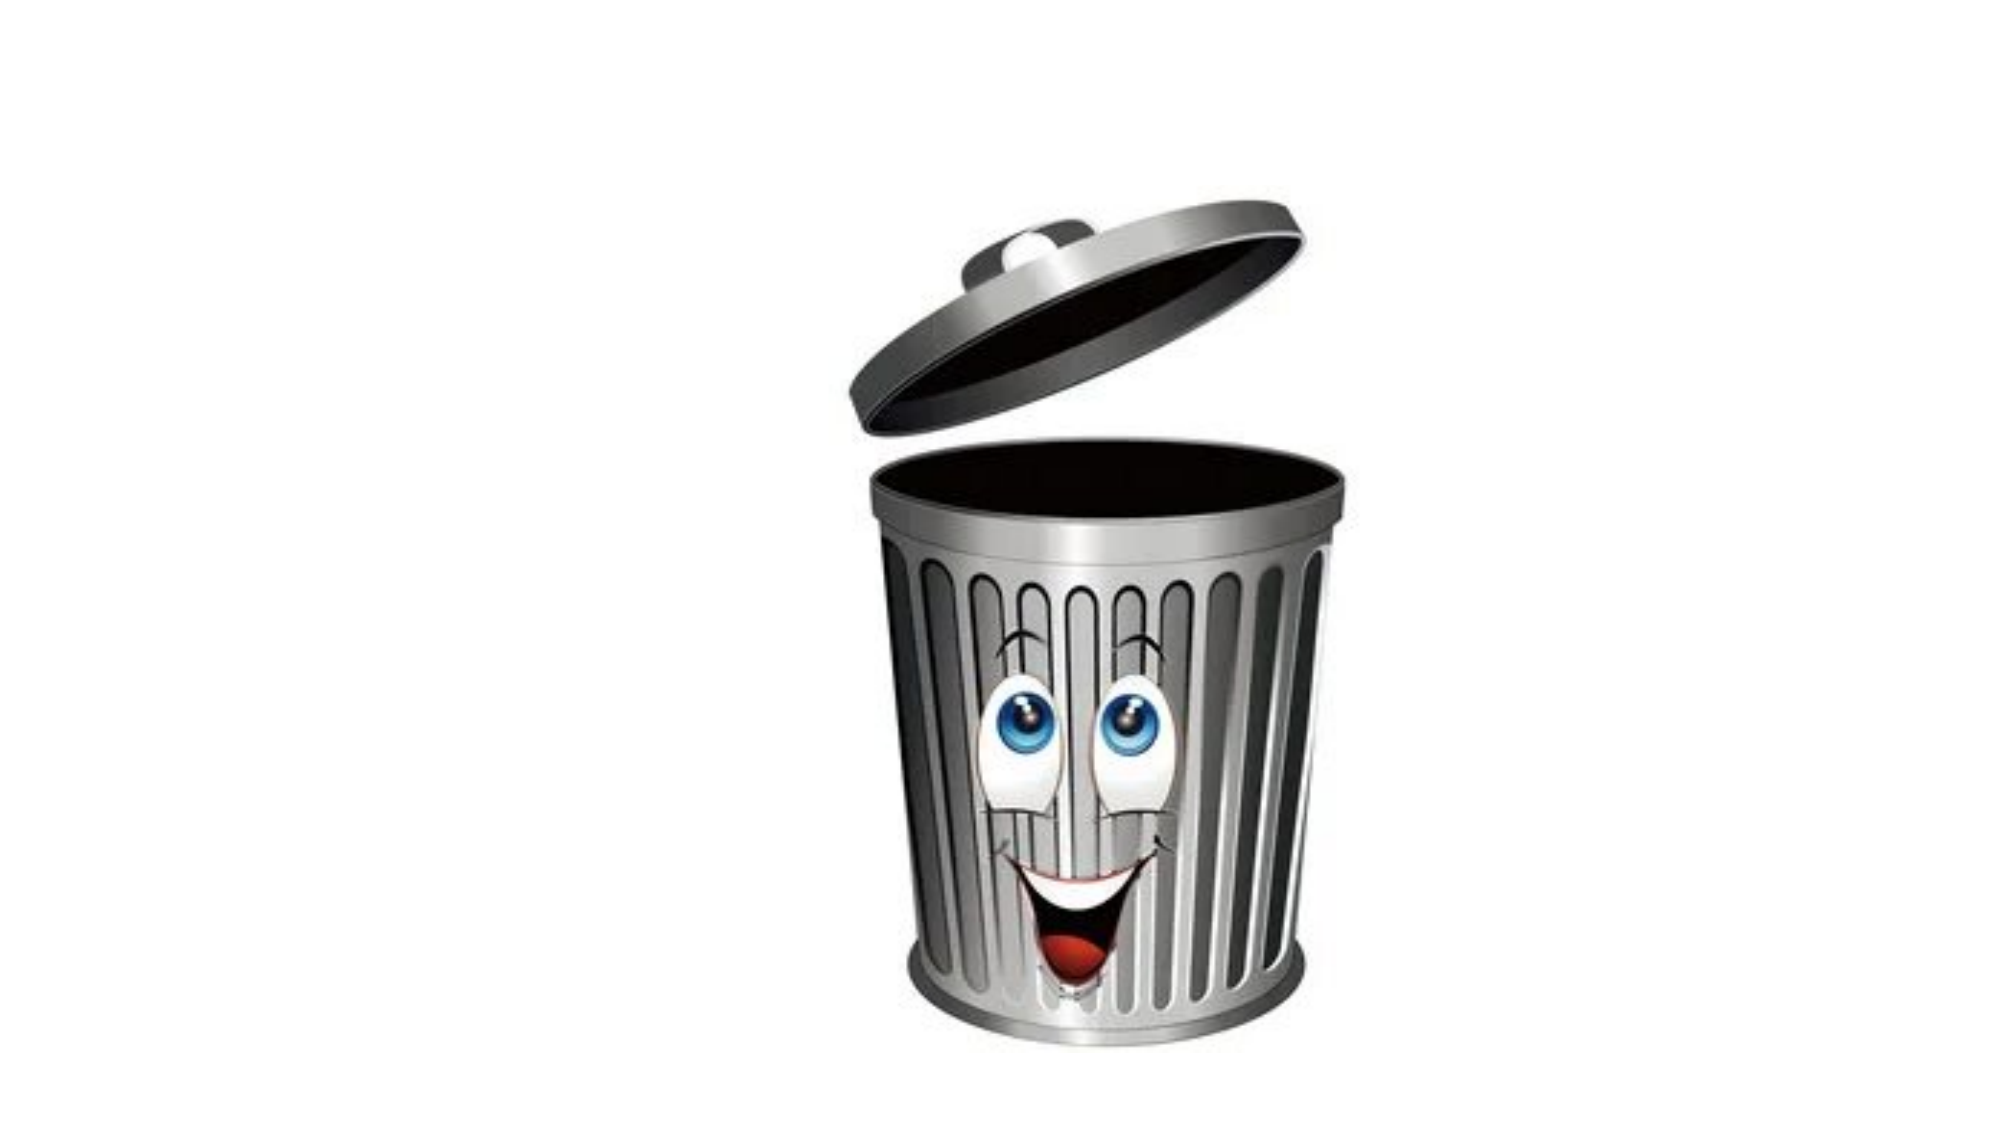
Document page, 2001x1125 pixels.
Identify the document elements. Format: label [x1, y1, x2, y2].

picture [646, 185, 1567, 1053]
